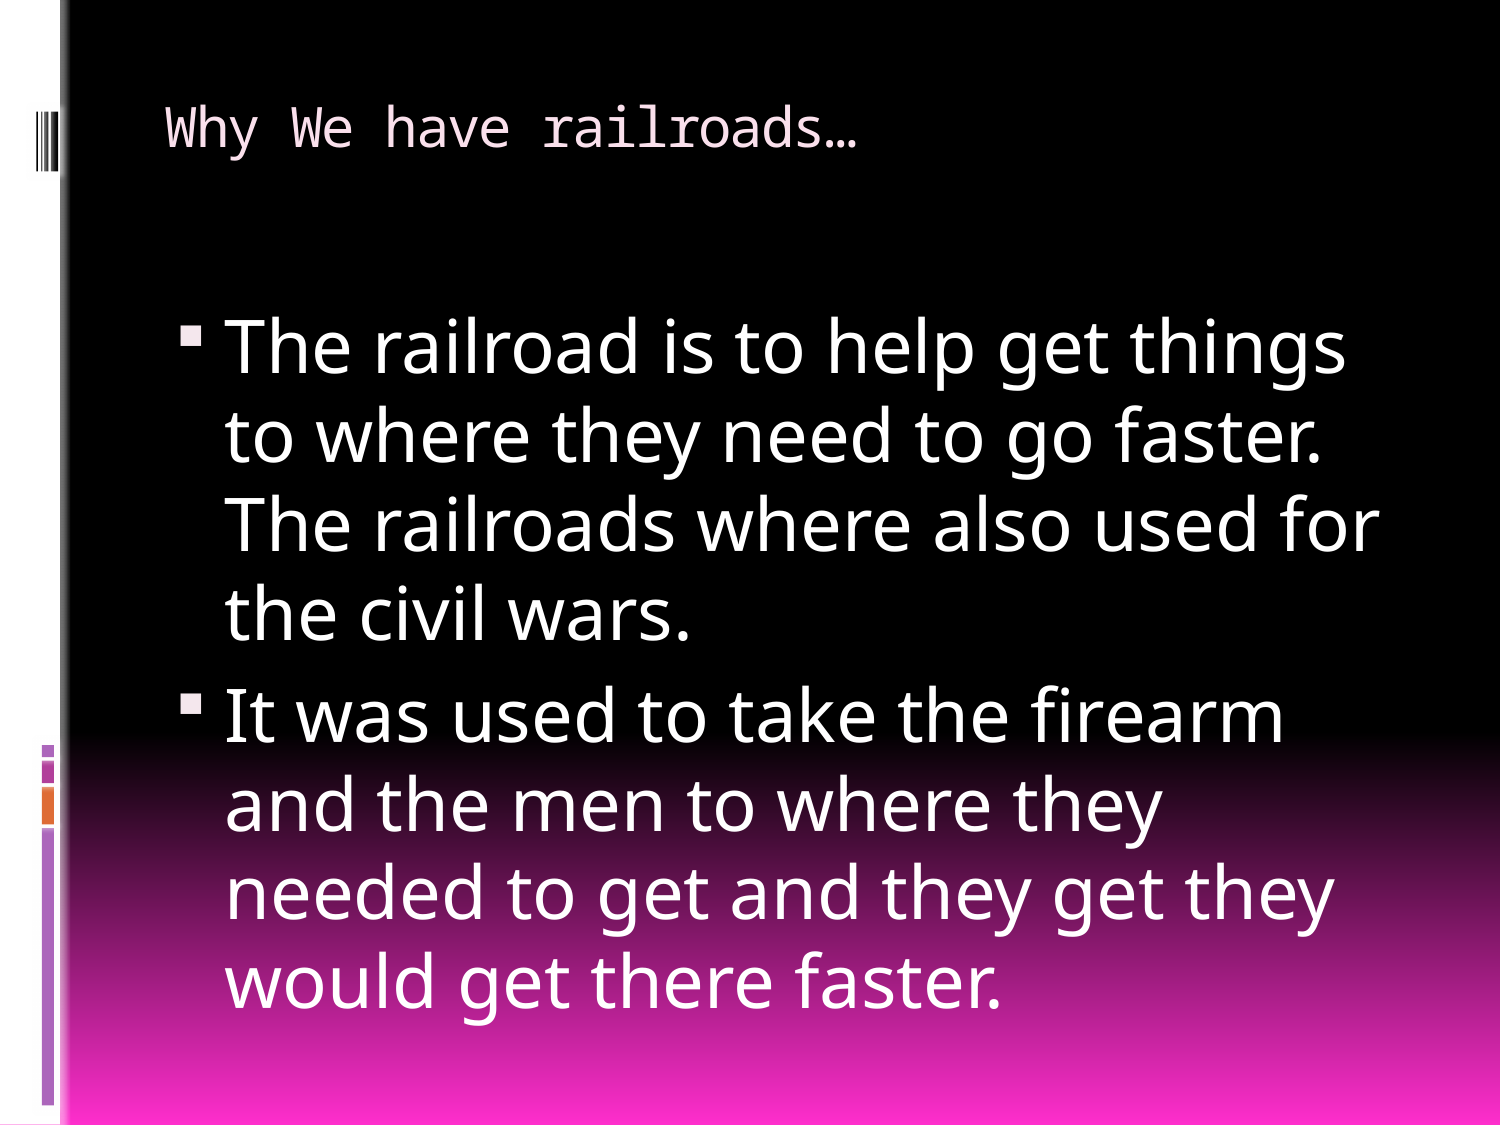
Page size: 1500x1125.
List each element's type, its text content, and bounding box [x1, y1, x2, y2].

title Why We have railroads… [150, 83, 1425, 234]
list The railroad is to help get things to where they need to go faster. The railroads where also used for the civil wars. It was used to take the firearm and the men to where they needed to get and they get they would get there faster. [150, 292, 1425, 1043]
